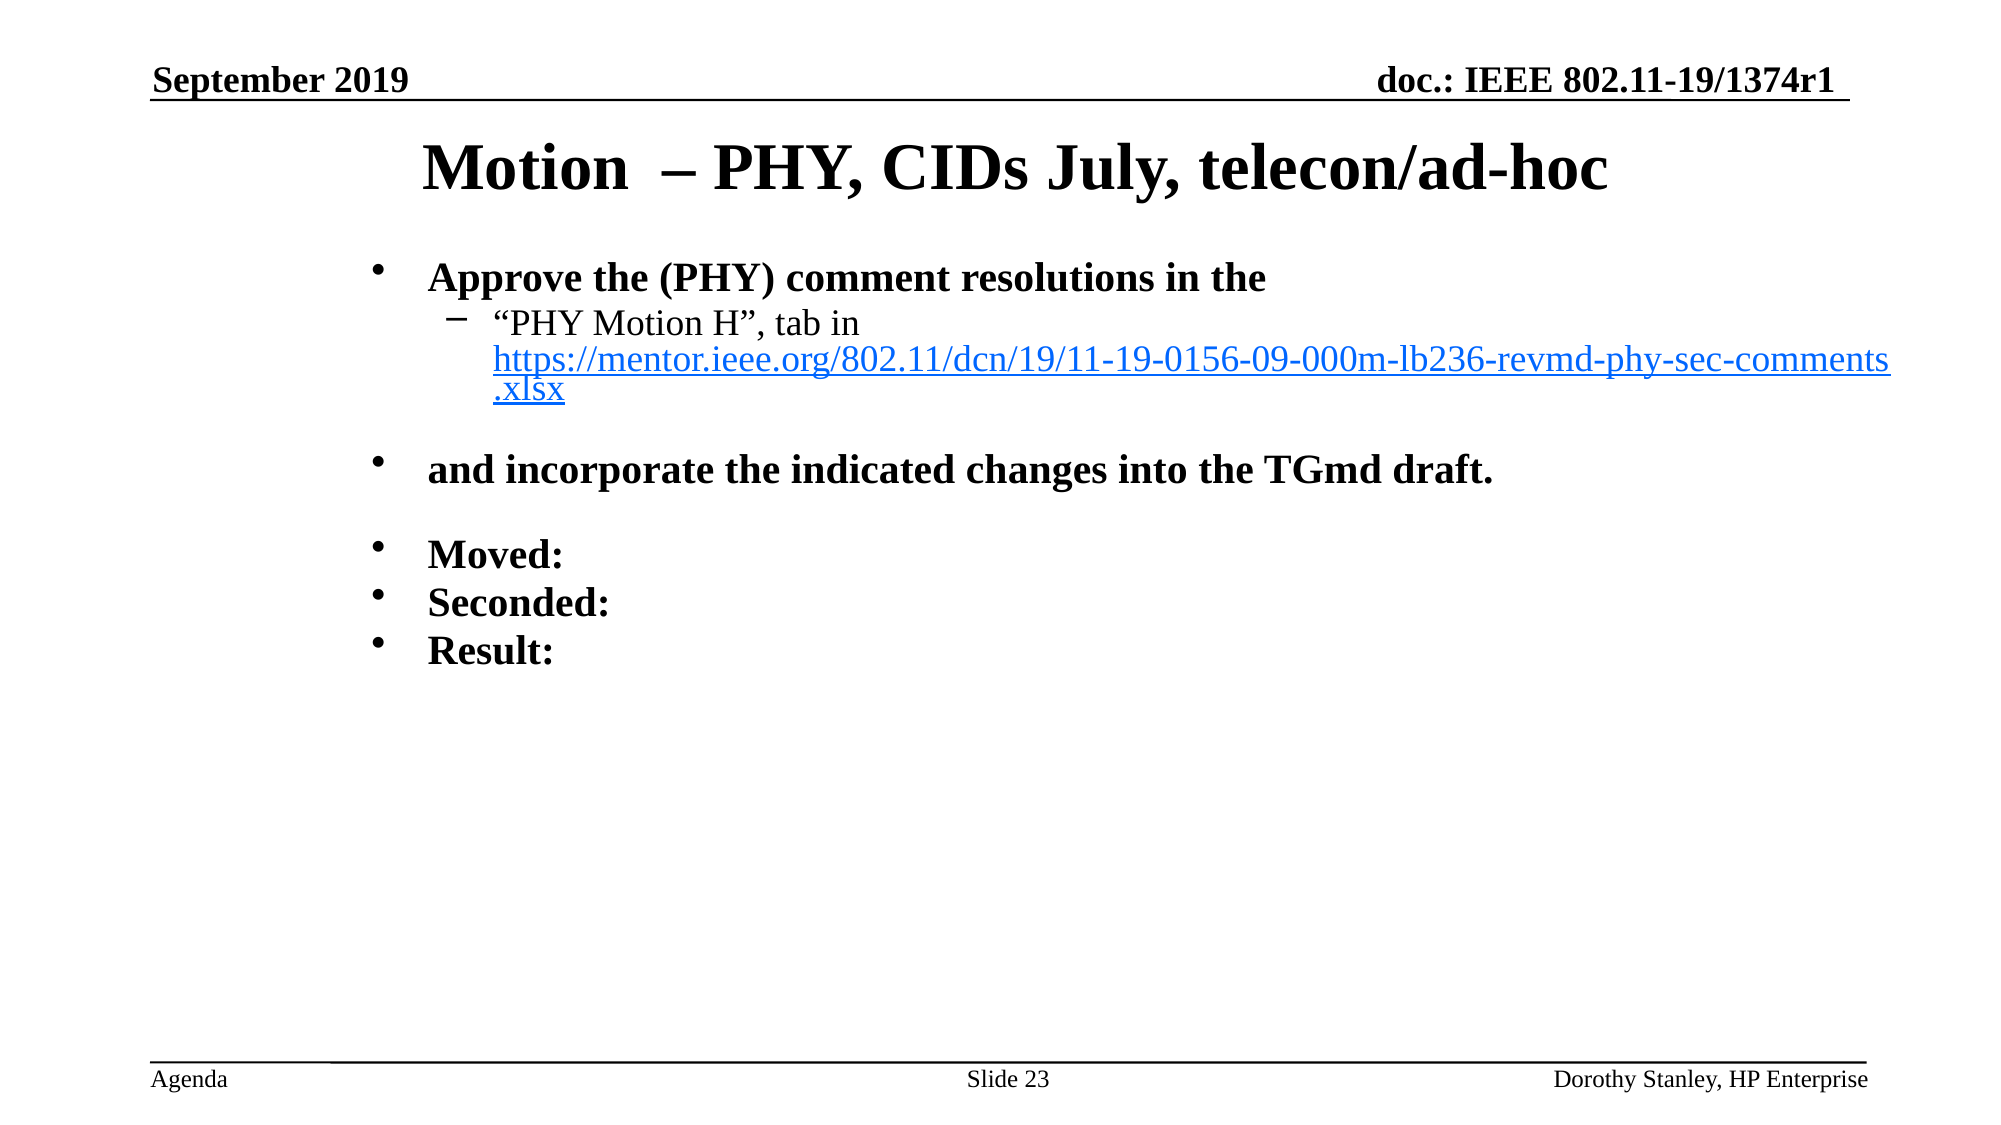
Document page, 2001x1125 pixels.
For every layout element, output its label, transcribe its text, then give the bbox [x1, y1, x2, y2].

footer Dorothy Stanley, HP Enterprise [1549, 1062, 1869, 1093]
slide_number Slide 23 [966, 1062, 1051, 1093]
list Approve the (PHY) comment resolutions in the “PHY Motion H”, tab in https://mentor.ieee.org/802.11/dcn/19/11-19-0156-09-000m-lb236-revmd-phy-sec-comments.xlsx and incorporate the indicated changes into the TGmd draft. Moved: Seconded: Result: [356, 251, 1911, 1002]
title Motion – PHY, CIDs July, telecon/ad-hoc [200, 75, 1850, 250]
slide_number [152, 54, 567, 100]
